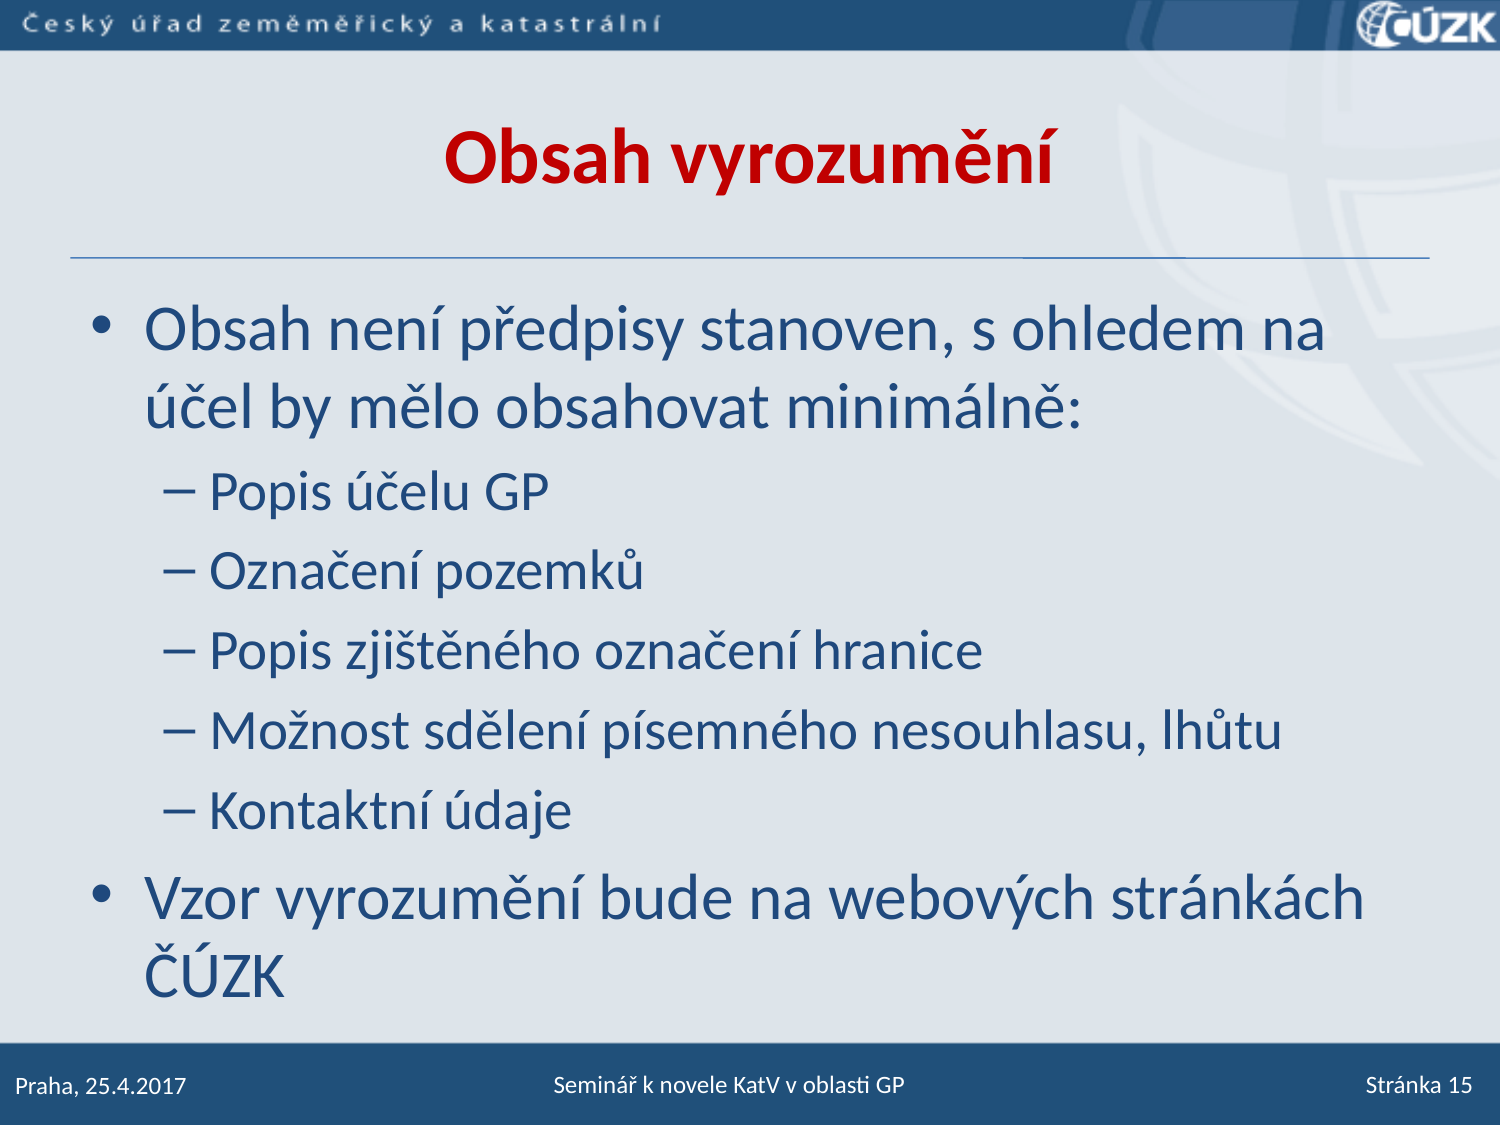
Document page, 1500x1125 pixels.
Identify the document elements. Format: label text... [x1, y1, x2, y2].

picture [0, 0, 1500, 1125]
list Obsah není předpisy stanoven, s ohledem na účel by mělo obsahovat minimálně: Popis účelu GP Označení pozemků Popis zjištěného označení hranice Možnost sdělení písemného nesouhlasu, lhůtu Kontaktní údaje Vzor vyrozumění bude na webových stránkách ČÚZK [75, 277, 1425, 1020]
slide_number Stránka 15 [1138, 1053, 1489, 1114]
title Obsah vyrozumění [75, 58, 1425, 247]
footer Seminář k novele KatV v oblasti GP [492, 1053, 968, 1114]
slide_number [0, 1054, 350, 1115]
